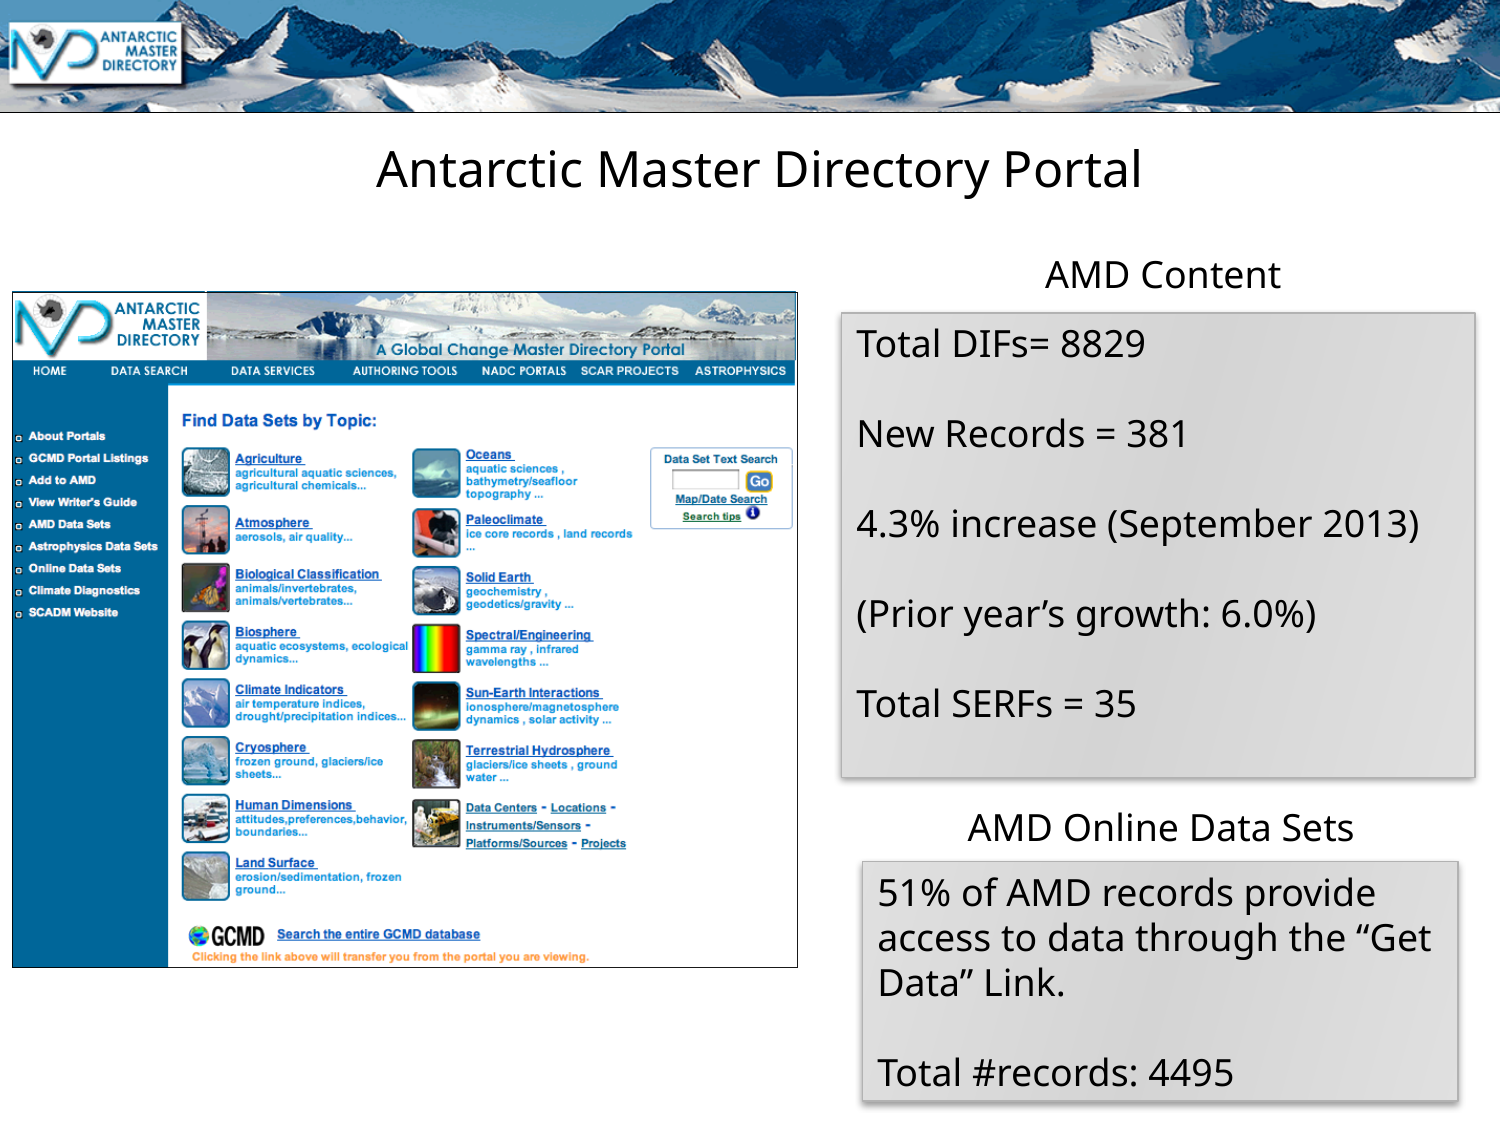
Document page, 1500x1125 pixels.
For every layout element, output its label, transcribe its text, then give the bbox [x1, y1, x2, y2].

picture [68, 454, 99, 462]
picture [48, 367, 65, 374]
picture [402, 367, 411, 374]
picture [582, 367, 595, 374]
picture [106, 542, 130, 550]
picture [30, 476, 51, 484]
picture [67, 432, 105, 440]
picture [626, 367, 663, 374]
picture [12, 291, 798, 968]
picture [665, 367, 678, 374]
title Antarctic Master Directory Portal [361, 120, 1322, 205]
text_box AMD Online Data Sets [872, 782, 1450, 870]
picture [134, 542, 157, 550]
picture [58, 498, 93, 506]
picture [70, 476, 95, 484]
picture [521, 367, 529, 374]
picture [145, 367, 155, 374]
picture [87, 520, 110, 528]
picture [74, 586, 139, 597]
picture [254, 367, 260, 374]
text_box Total DIFs= 8829 New Records = 381 4.3% increase (September 2013) (Prior year’s growth: 6.0%) Total SERFs = 35 [841, 312, 1476, 778]
picture [363, 367, 383, 374]
picture [734, 367, 753, 374]
picture [32, 586, 71, 594]
picture [29, 542, 102, 553]
picture [285, 367, 296, 374]
picture [34, 367, 44, 374]
picture [389, 367, 399, 374]
picture [265, 367, 274, 374]
picture [32, 564, 65, 573]
text_box AMD Content [874, 229, 1452, 317]
picture [74, 608, 118, 617]
picture [29, 432, 63, 440]
picture [29, 498, 54, 506]
picture [483, 367, 489, 374]
picture [157, 367, 163, 374]
picture [0, 0, 1500, 112]
picture [104, 498, 136, 506]
picture [98, 564, 120, 572]
picture [492, 367, 504, 374]
picture [591, 367, 612, 374]
picture [537, 367, 545, 374]
picture [29, 608, 70, 616]
picture [713, 367, 733, 374]
picture [69, 564, 93, 572]
picture [617, 367, 623, 374]
picture [104, 454, 148, 465]
picture [277, 367, 285, 374]
picture [696, 367, 710, 374]
picture [240, 367, 246, 374]
picture [166, 367, 174, 374]
picture [761, 367, 772, 374]
picture [59, 520, 83, 528]
picture [56, 477, 66, 484]
picture [30, 520, 54, 528]
picture [29, 453, 64, 462]
text_box 51% of AMD records provide access to data through the “Get Data” Link. Total #records: 4495 [862, 861, 1459, 1102]
picture [548, 367, 557, 374]
picture [232, 367, 238, 374]
